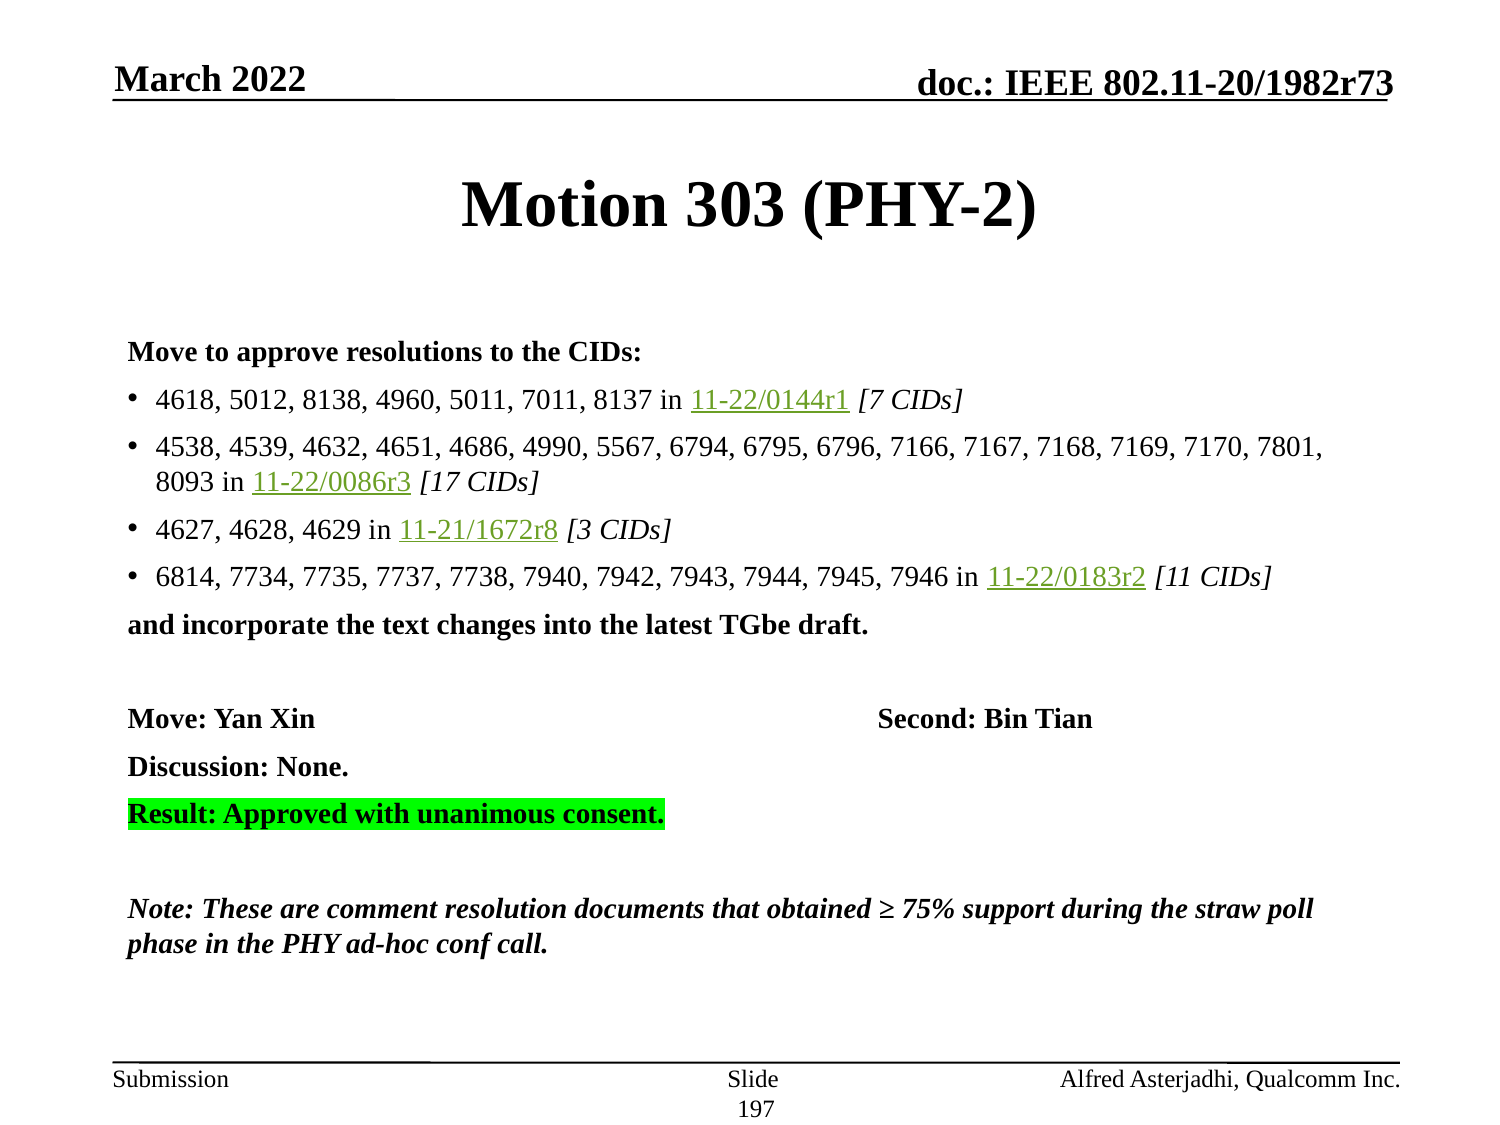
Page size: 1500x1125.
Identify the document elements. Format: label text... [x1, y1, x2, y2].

list Move to approve resolutions to the CIDs: 4618, 5012, 8138, 4960, 5011, 7011, 8137 in 11-22/0144r1 [7 CIDs] 4538, 4539, 4632, 4651, 4686, 4990, 5567, 6794, 6795, 6796, 7166, 7167, 7168, 7169, 7170, 7801, 8093 in 11-22/0086r3 [17 CIDs] 4627, 4628, 4629 in 11-21/1672r8 [3 CIDs] 6814, 7734, 7735, 7737, 7738, 7940, 7942, 7943, 7944, 7945, 7946 in 11-22/0183r2 [11 CIDs] and incorporate the text changes into the latest TGbe draft. Move: Yan Xin Second: Bin Tian Discussion: None. Result: Approved with unanimous consent. Note: These are comment resolution documents that obtained ≥ 75% support during the straw poll phase in the PHY ad-hoc conf call. [112, 324, 1388, 1063]
slide_number Slide 197 [712, 1061, 800, 1123]
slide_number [114, 54, 423, 100]
footer Alfred Asterjadhi, Qualcomm Inc. [878, 1061, 1402, 1093]
title Motion 303 (PHY-2) [112, 112, 1388, 288]
